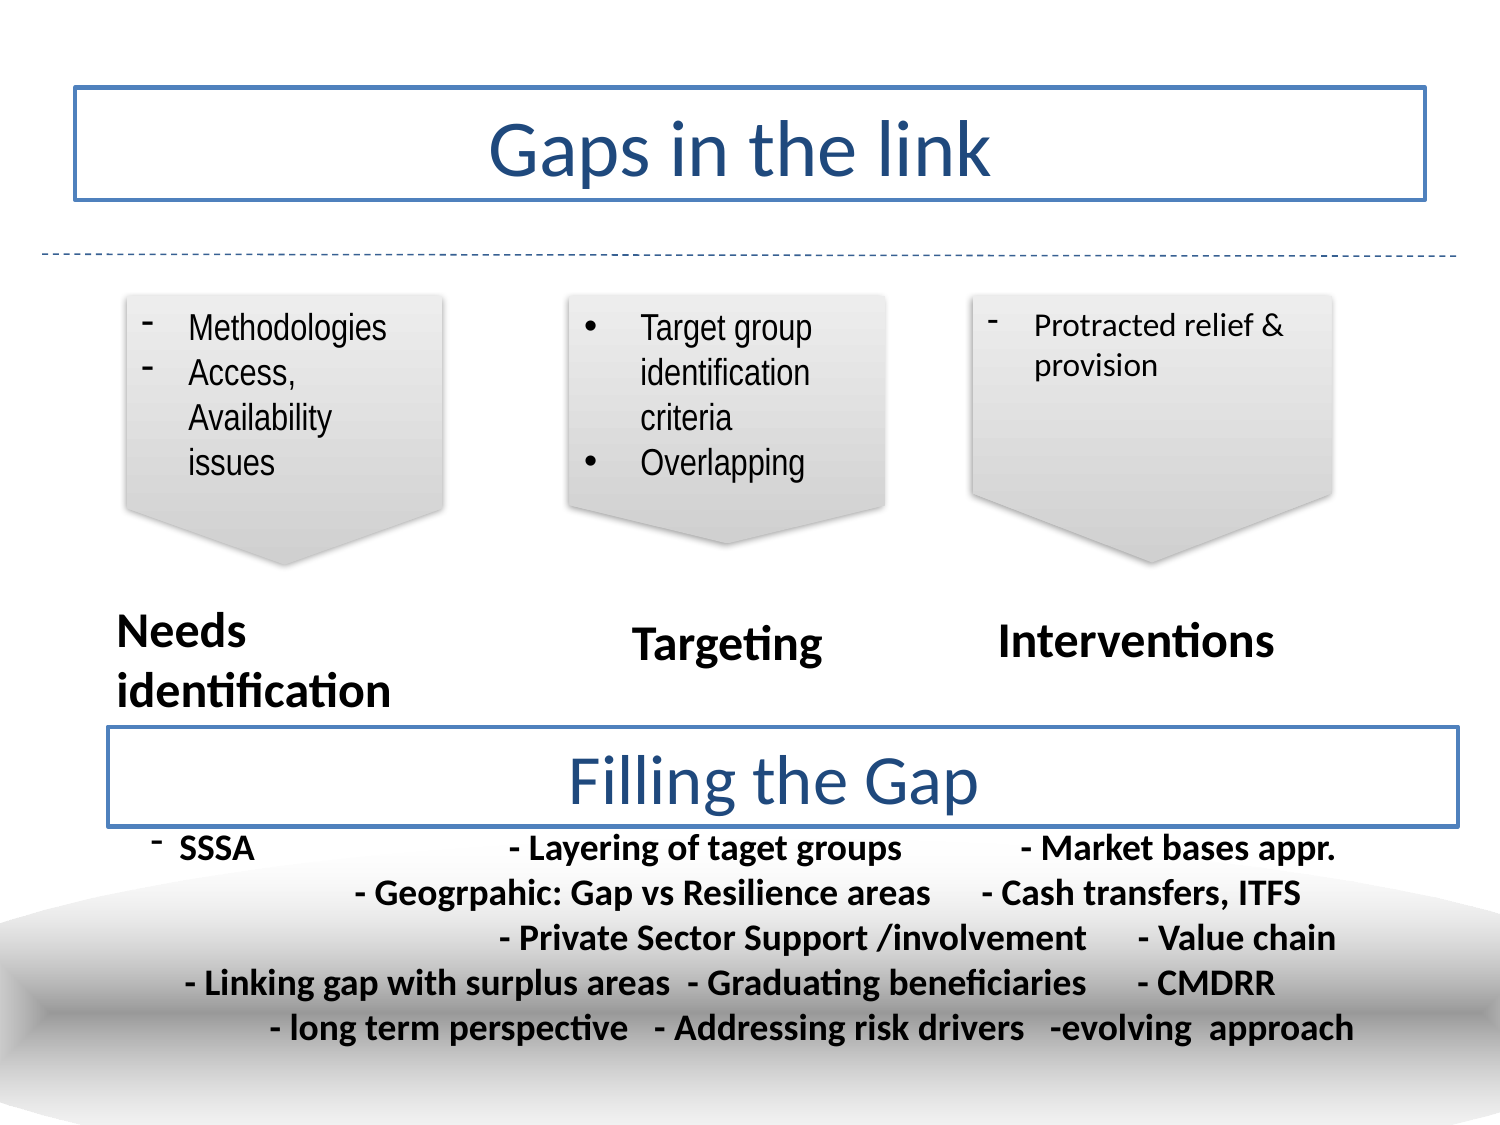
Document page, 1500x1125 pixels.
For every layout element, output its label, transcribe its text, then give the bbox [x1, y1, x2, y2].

text_box Interventions [972, 599, 1300, 675]
text_box Targeting [560, 603, 895, 679]
title Gaps in the link [73, 85, 1427, 202]
text_box Protracted relief & provision [971, 295, 1333, 564]
text_box Target group identification criteria Overlapping [568, 295, 887, 545]
text_box Filling the Gap [106, 725, 1460, 829]
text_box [41, 253, 1459, 257]
text_box SSSA - Layering of taget groups - Market bases appr. - Geogrpahic: Gap vs Resilience areas - Cash transfers, ITFS - Private Sector Support /involvement - Value chain - Linking gap with surplus areas - Graduating beneficiaries - CMDRR - long term perspective - Addressing risk drivers -evolving approach [0, 837, 1500, 1125]
text_box Needs identification [101, 590, 468, 786]
text_box Methodologies Access, Availability issues [125, 295, 444, 566]
